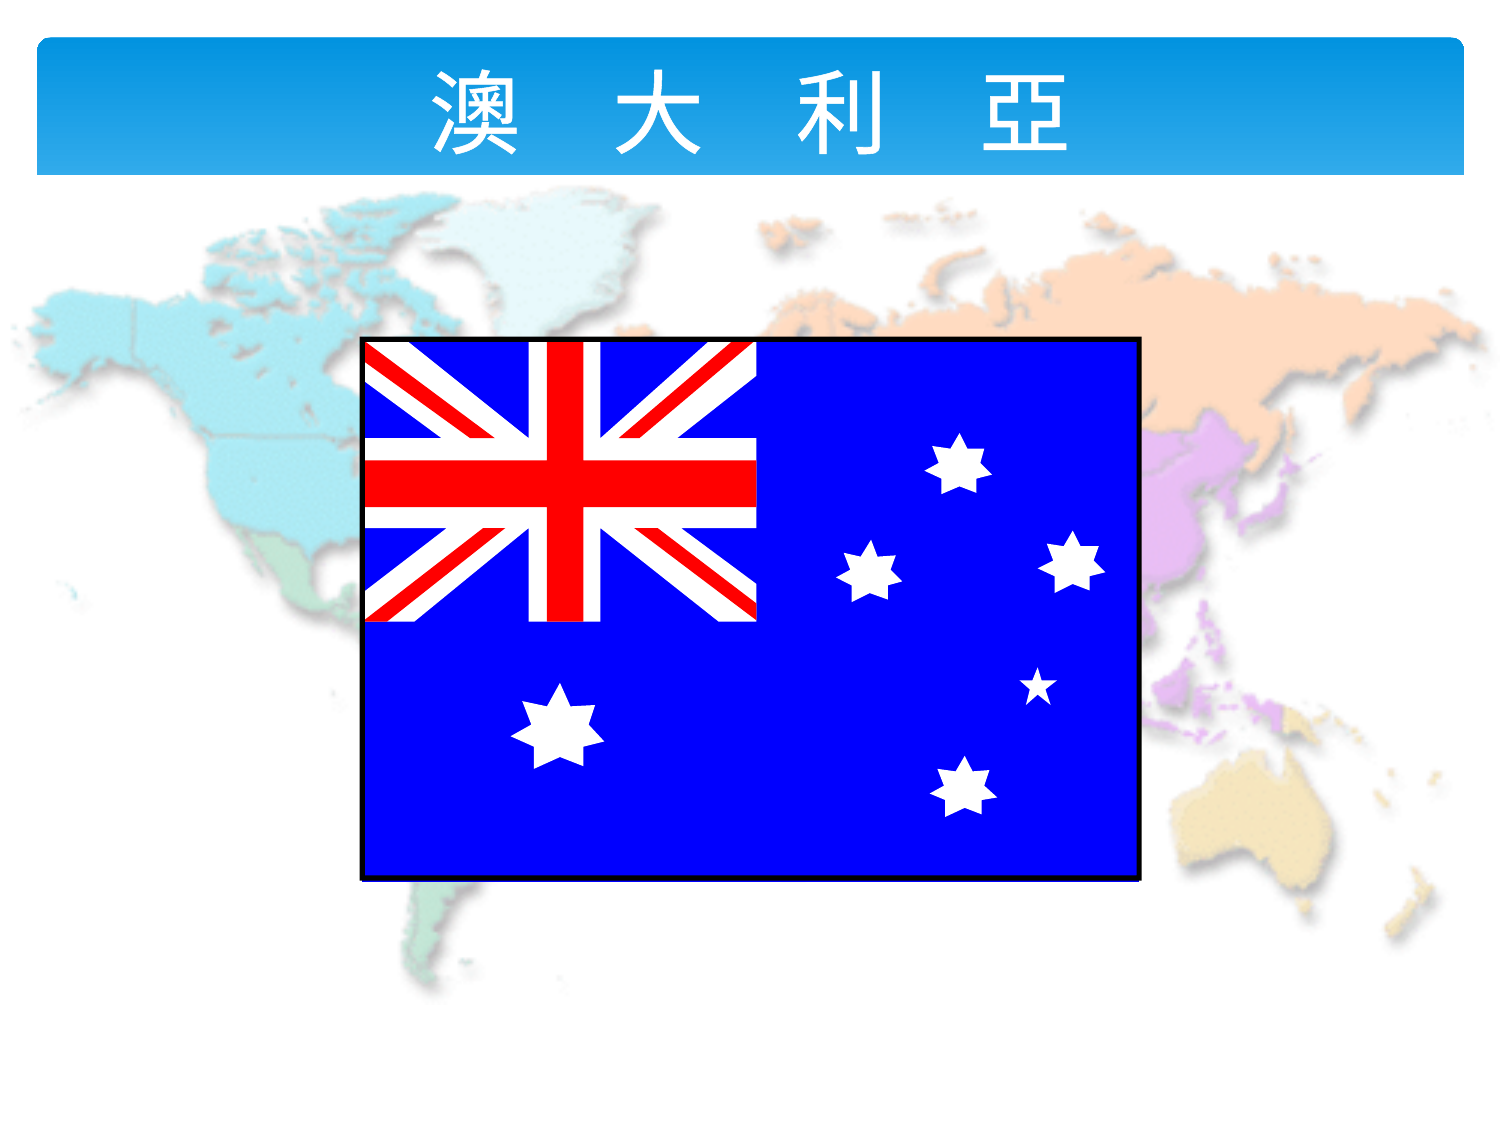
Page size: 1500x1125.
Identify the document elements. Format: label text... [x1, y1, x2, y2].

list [348, 326, 1153, 893]
title 澳 大 利 亞 [75, 7, 1425, 213]
picture [0, 175, 1500, 1005]
